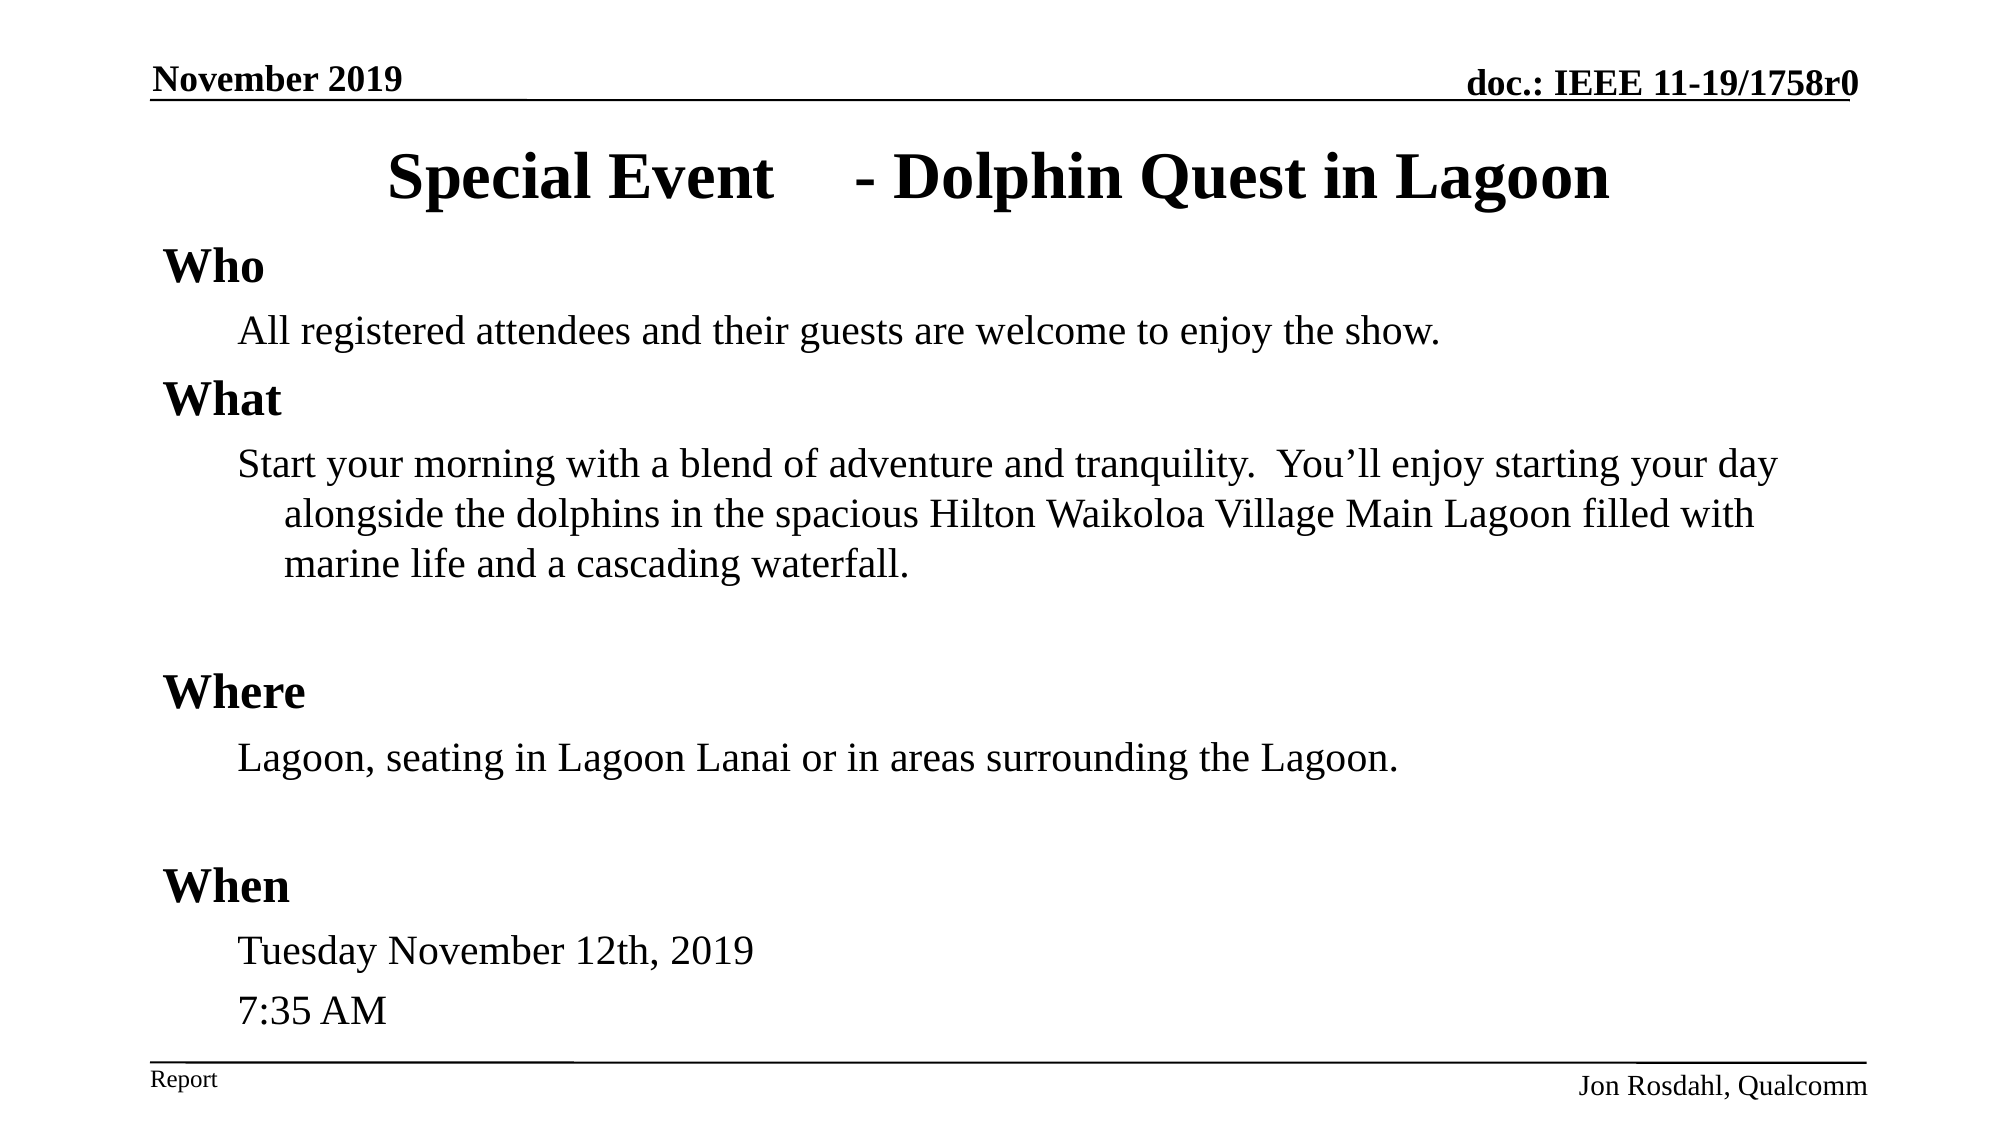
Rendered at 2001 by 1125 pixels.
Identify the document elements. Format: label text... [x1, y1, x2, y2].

footer Jon Rosdahl, Qualcomm [1531, 1066, 1869, 1108]
list Who All registered attendees and their guests are welcome to enjoy the show. What Start your morning with a blend of adventure and tranquility. You’ll enjoy starting your day alongside the dolphins in the spacious Hilton Waikoloa Village Main Lagoon filled with marine life and a cascading waterfall. Where Lagoon, seating in Lagoon Lanai or in areas surrounding the Lagoon. When Tuesday November 12th, 2019 7:35 AM [146, 224, 1848, 1048]
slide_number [152, 54, 563, 100]
title Special Event - Dolphin Quest in Lagoon [149, 112, 1850, 232]
